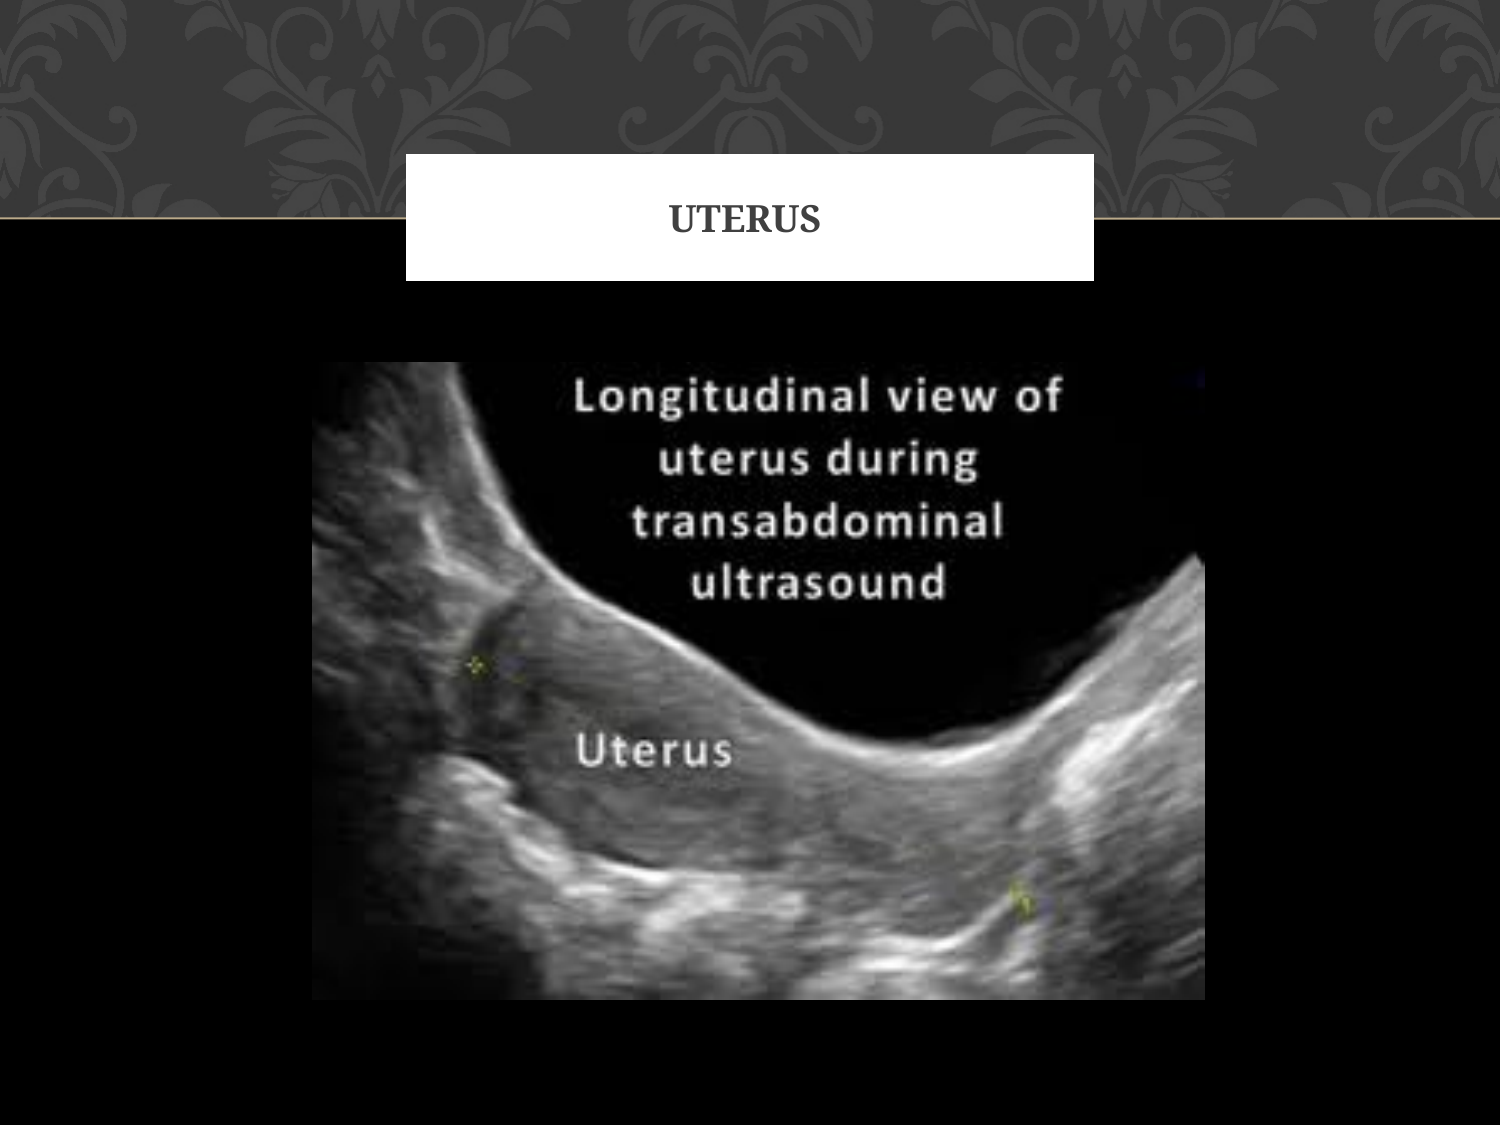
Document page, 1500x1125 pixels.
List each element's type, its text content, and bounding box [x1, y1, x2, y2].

title Uterus [406, 154, 1094, 281]
picture [312, 362, 1206, 1001]
